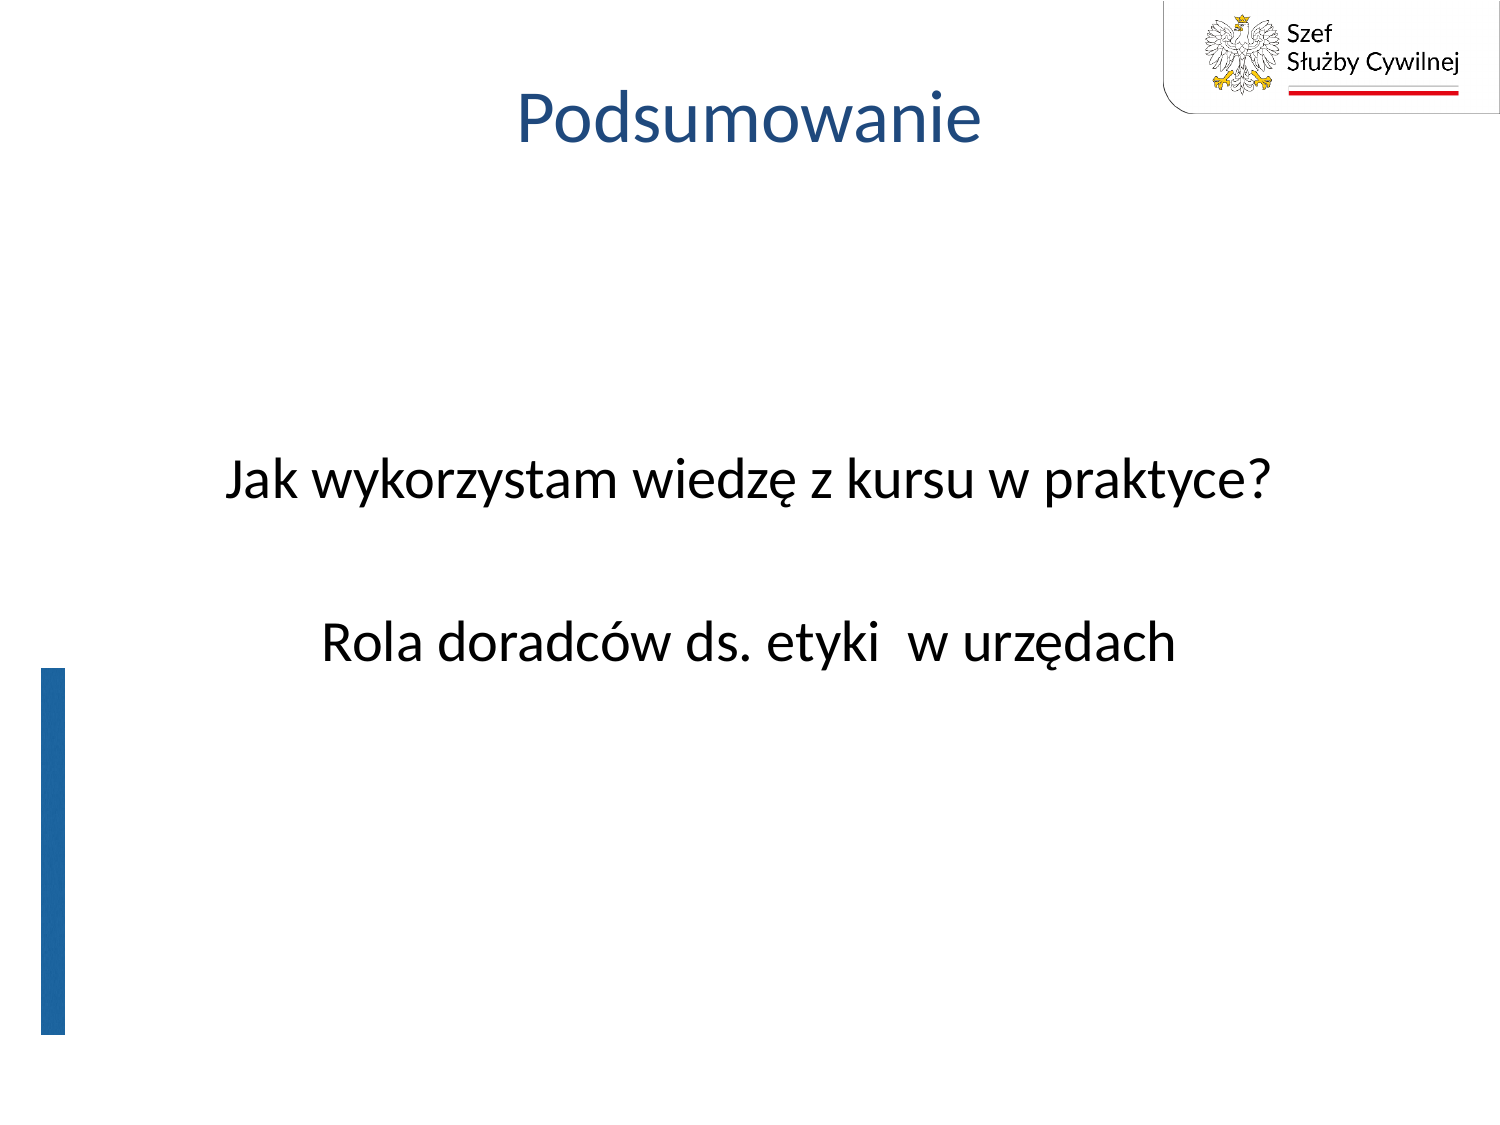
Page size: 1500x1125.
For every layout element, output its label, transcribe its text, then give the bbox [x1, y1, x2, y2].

picture [1163, 0, 1500, 114]
list Jak wykorzystam wiedzę z kursu w praktyce? Rola doradców ds. etyki w urzędach [100, 432, 1400, 705]
title Podsumowanie [100, 60, 1400, 185]
picture [41, 668, 65, 1035]
